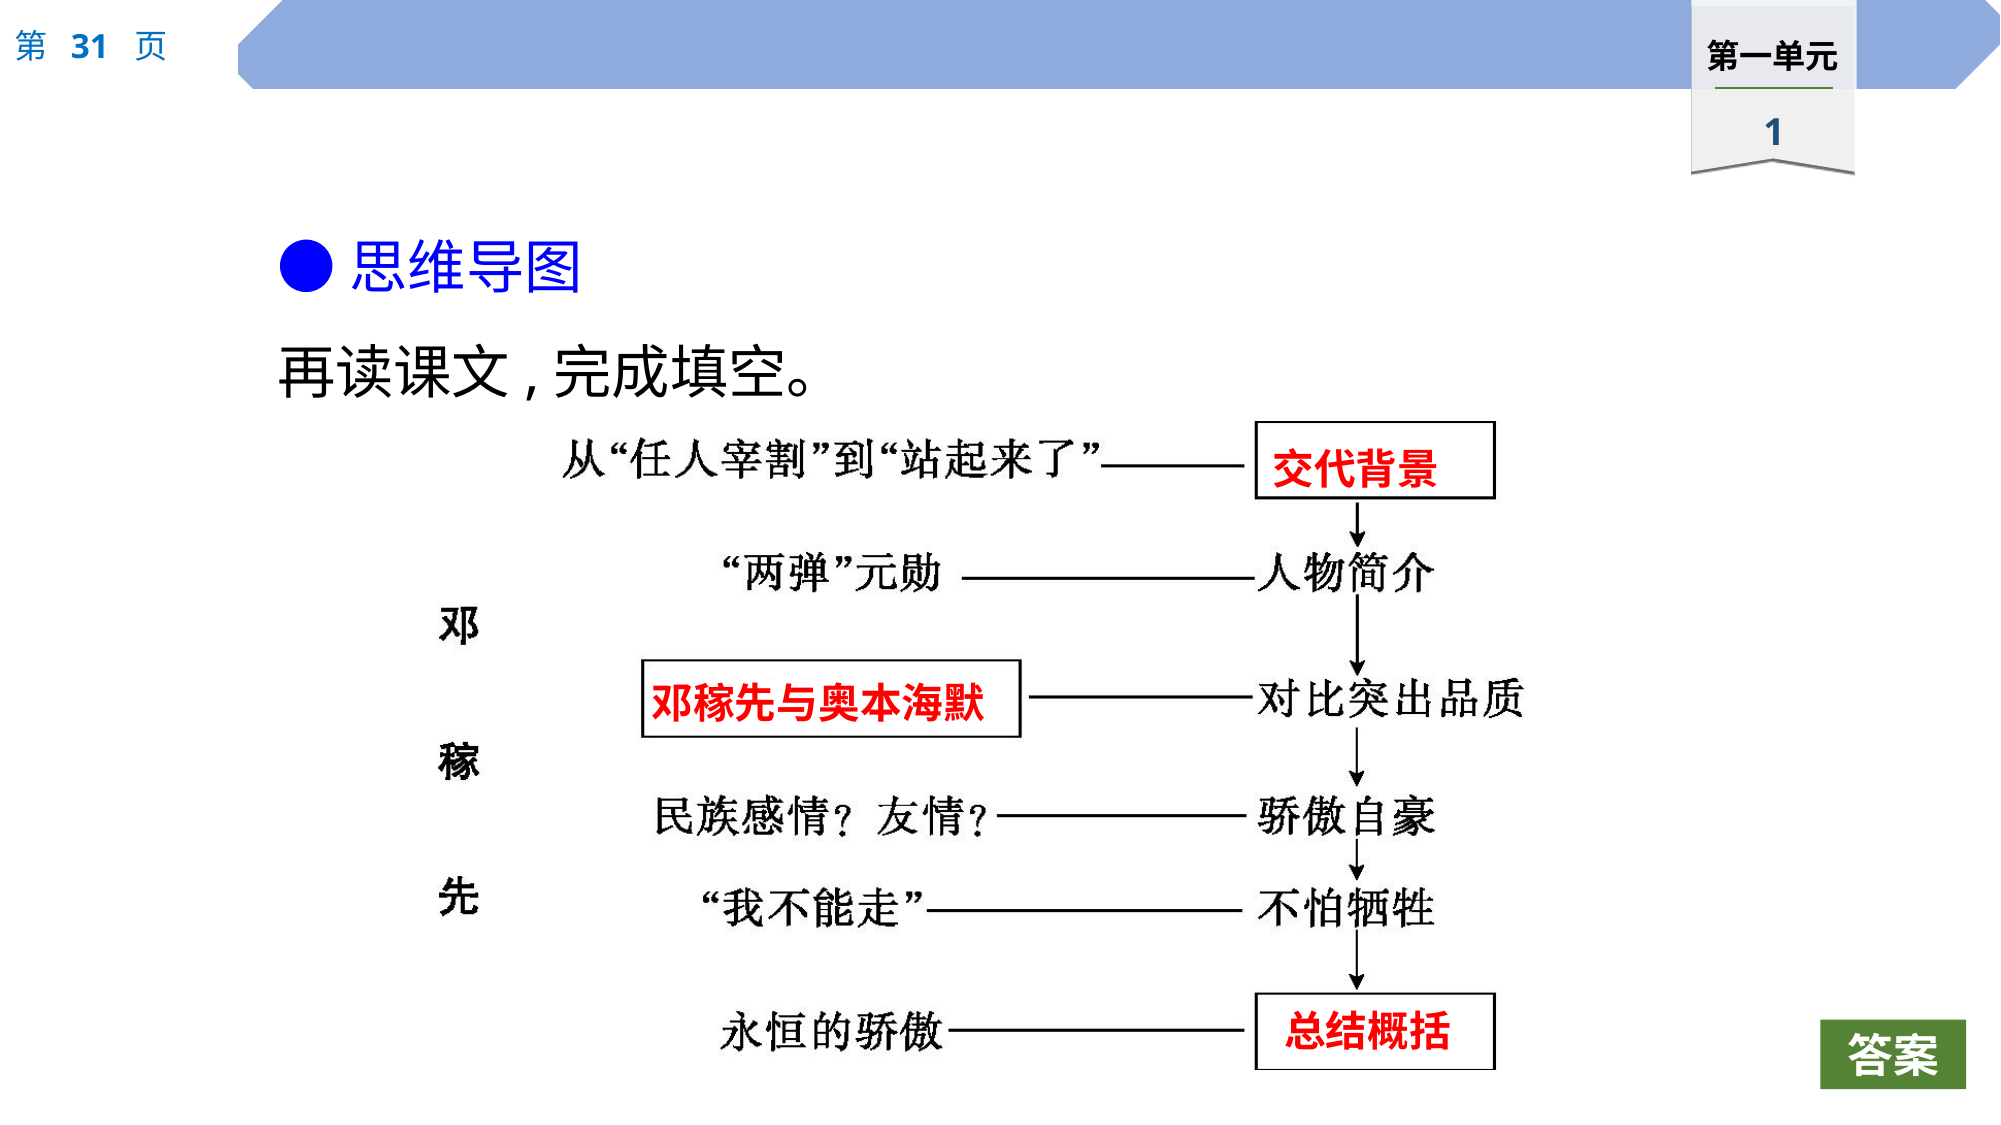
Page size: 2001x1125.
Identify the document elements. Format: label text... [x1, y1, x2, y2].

list ●思维导图 [144, 187, 1844, 292]
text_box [437, 421, 1528, 1070]
list 交代背景 [1257, 410, 1575, 539]
text_box 答案 [1820, 1019, 1967, 1090]
list 再读课文,完成填空。 [144, 292, 1844, 598]
